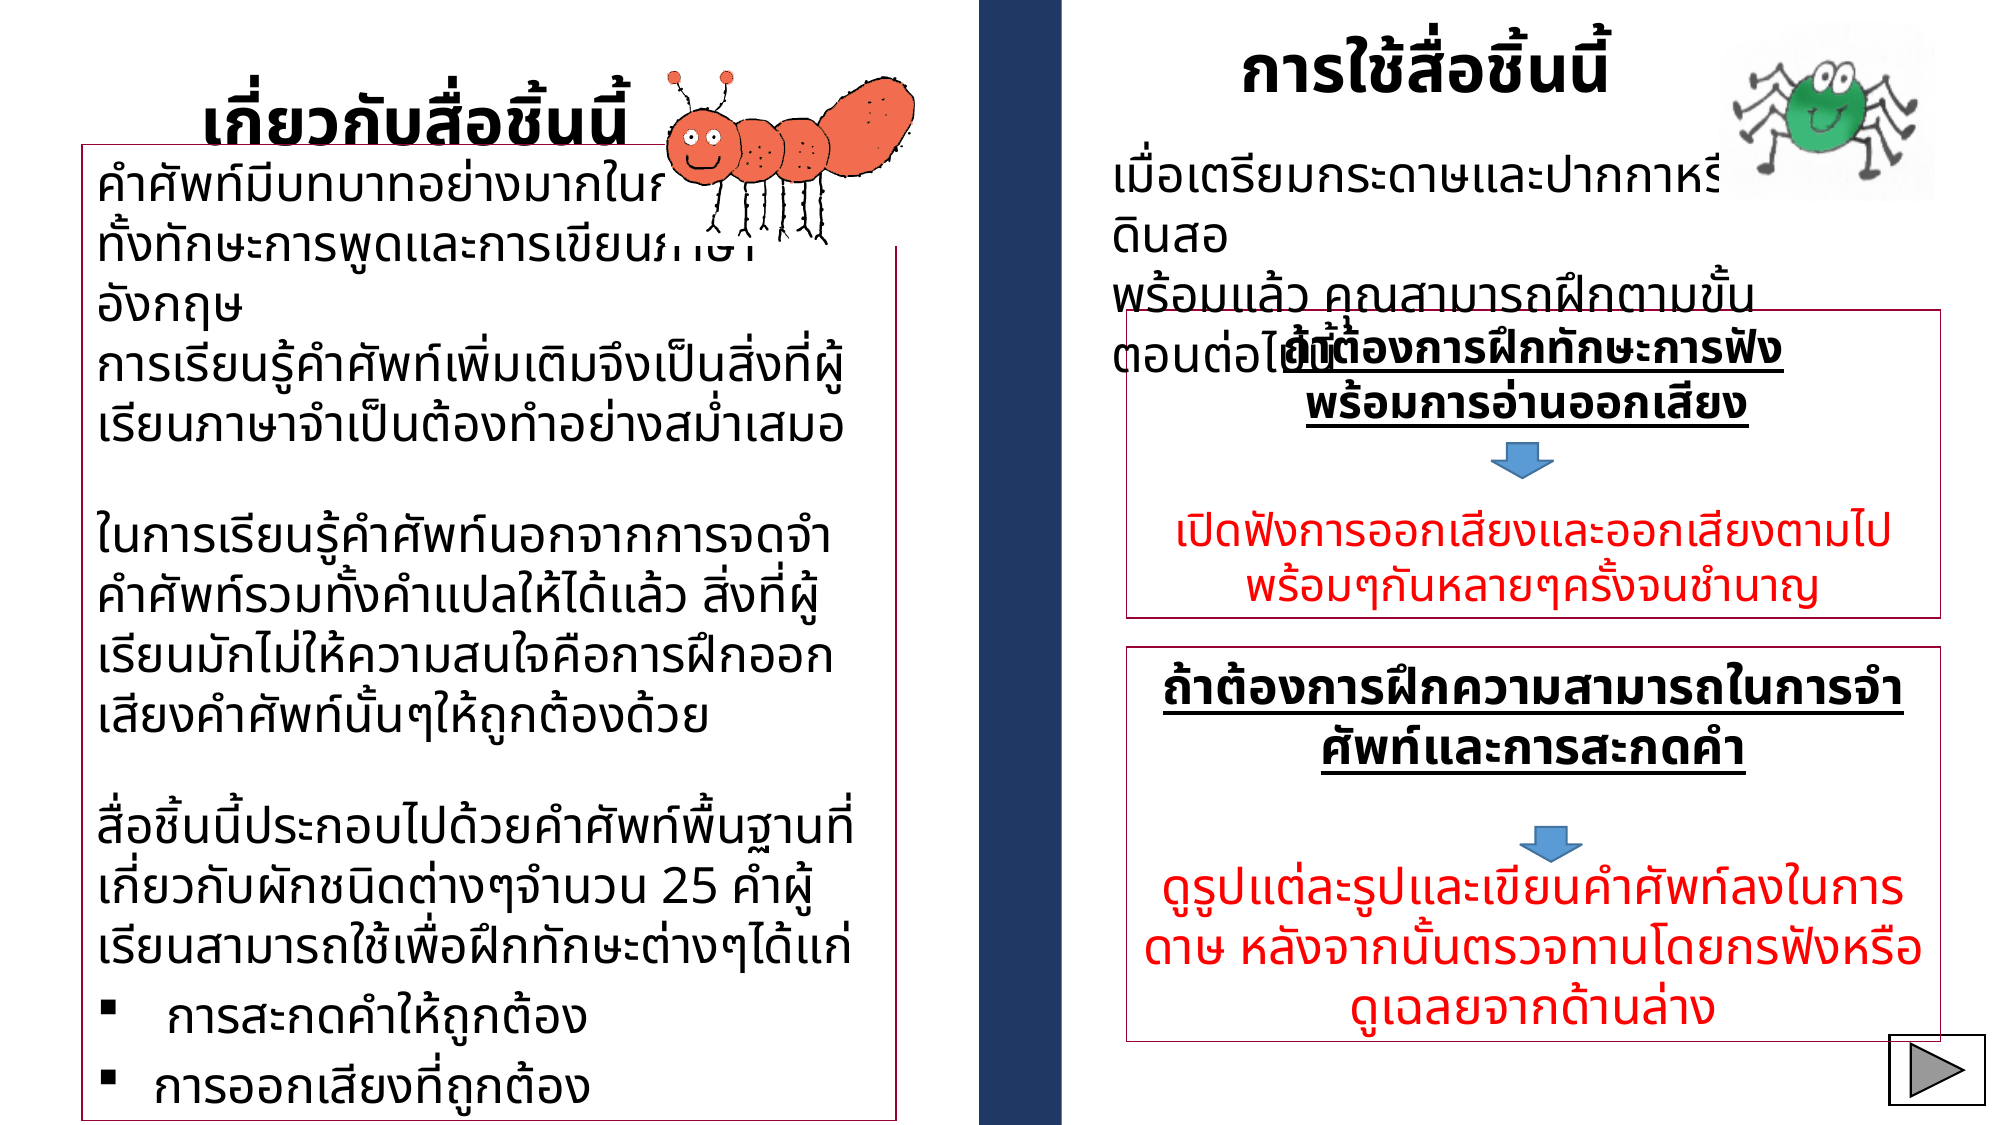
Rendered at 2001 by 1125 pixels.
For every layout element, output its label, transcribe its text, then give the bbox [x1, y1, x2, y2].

text_box เกี่ยวกับสื่อชิ้นนี้ [58, 70, 665, 167]
text_box [1519, 825, 1583, 863]
text_box [1490, 442, 1555, 480]
text_box การใช้สื่อชิ้นนี้ [1167, 17, 1685, 115]
text_box ถ้าต้องการฝึกความสามารถในการจำศัพท์และการสะกดคำ ดูรูปแต่ละรูปและเขียนคำศัพท์ลงในการดาษ หลังจากนั้นตรวจทานโดยกรฟังหรือดูเฉลยจากด้านล่าง [1126, 647, 1941, 1042]
text_box เมื่อเตรียมกระดาษและปากกาหรือดินสอ พร้อมแล้ว คุณสามารถฝึกตามขั้นตอนต่อไปนี้ [1096, 135, 1828, 391]
text_box คำศัพท์มีบทบาทอย่างมากในการสื่อสาร ทั้งทักษะการพูดและการเขียนภาษาอังกฤษ การเรียนรู้คำศัพท์เพิ่มเติมจึงเป็นสิ่งที่ผู้เรียนภาษาจำเป็นต้องทำอย่างสม่ำเสมอ ในการเรียนรู้คำศัพท์นอกจากการจดจำคำศัพท์รวมทั้งคำแปลให้ได้แล้ว สิ่งที่ผู้เรียนมักไม่ให้ความสนใจคือการฝึกออกเสียงคำศัพท์นั้นๆให้ถูกต้องด้วย สื่อชิ้นนี้ประกอบไปด้วยคำศัพท์พื้นฐานที่เกี่ยวกับผักชนิดต่างๆจำนวน 25 คำผู้เรียนสามารถใช้เพื่อฝึกทักษะต่างๆได้แก่ การสะกดคำให้ถูกต้อง การออกเสียงที่ถูกต้อง [82, 144, 897, 1121]
text_box [978, 0, 1063, 1125]
text_box ถ้าต้องการฝึกทักษะการฟัง พร้อมการอ่านออกเสียง เปิดฟังการออกเสียงและออกเสียงตามไปพร้อมๆกันหลายๆครั้งจนชำนาญ [1126, 309, 1941, 618]
text_box [1888, 1034, 1986, 1106]
picture [665, 70, 915, 246]
picture [1719, 22, 1935, 201]
